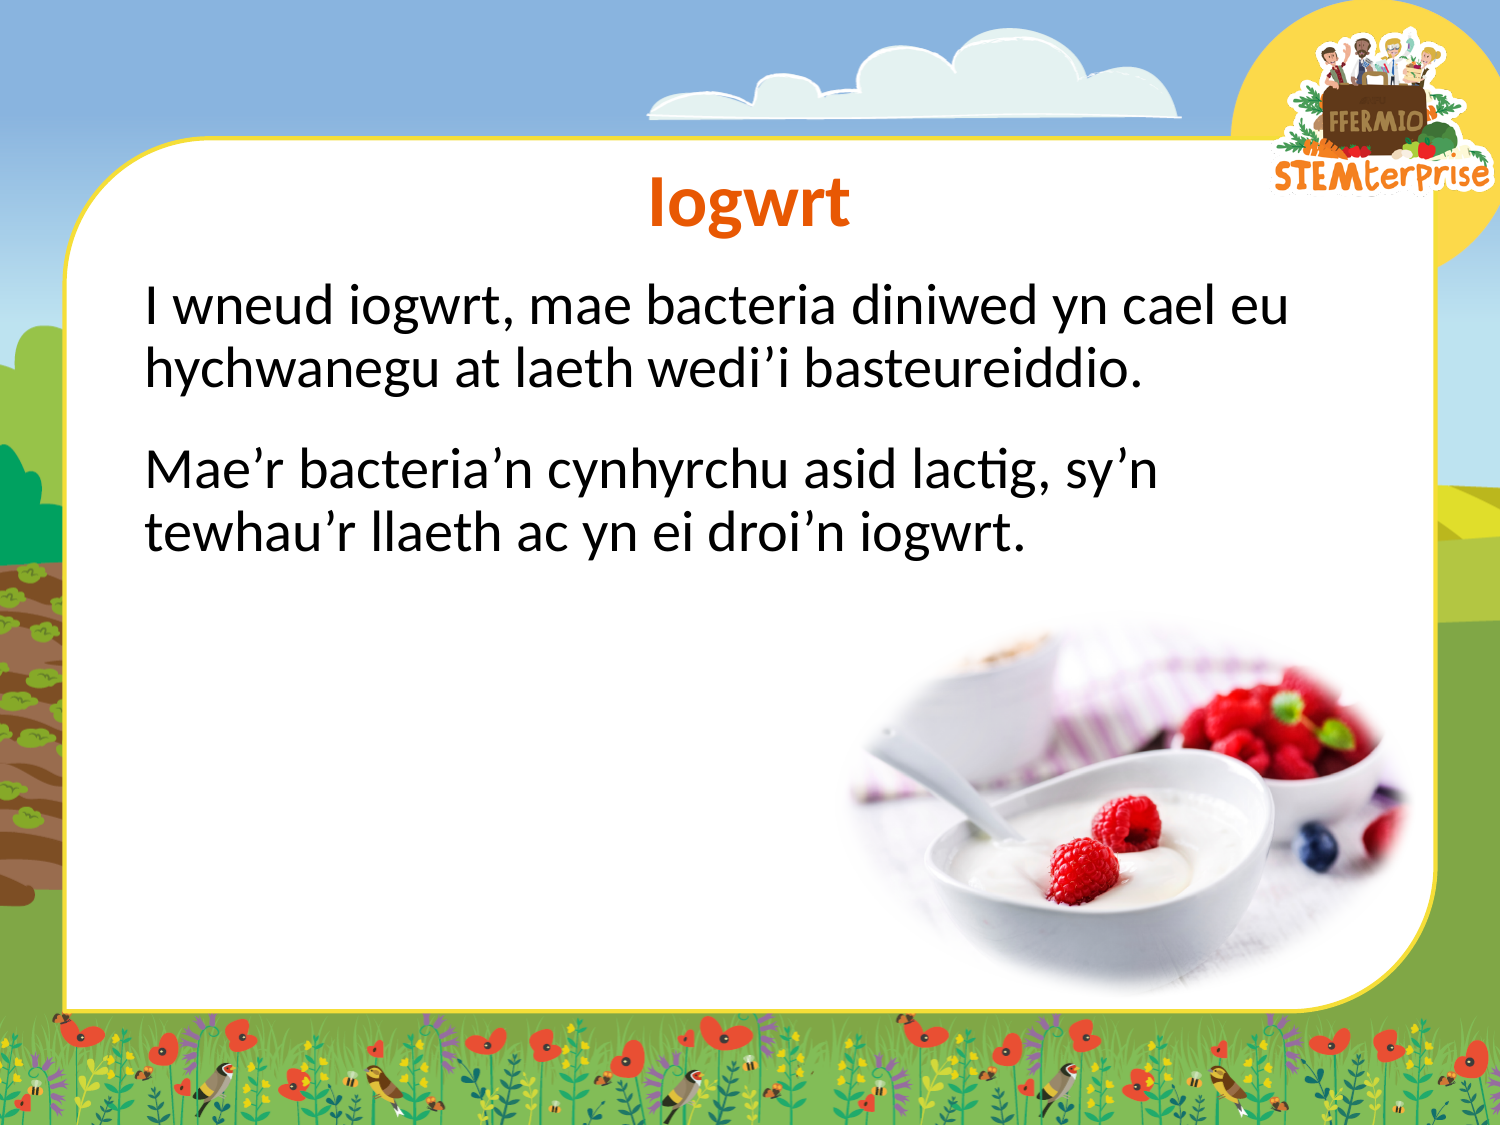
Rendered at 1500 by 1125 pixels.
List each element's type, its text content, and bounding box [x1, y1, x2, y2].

picture [0, 0, 1500, 1125]
list I wneud iogwrt, mae bacteria diniwed yn cael eu hychwanegu at laeth wedi’i basteureiddio. Mae’r bacteria’n cynhyrchu asid lactig, sy’n tewhau’r llaeth ac yn ei droi’n iogwrt. [129, 267, 1371, 988]
title Iogwrt [218, 137, 1282, 256]
